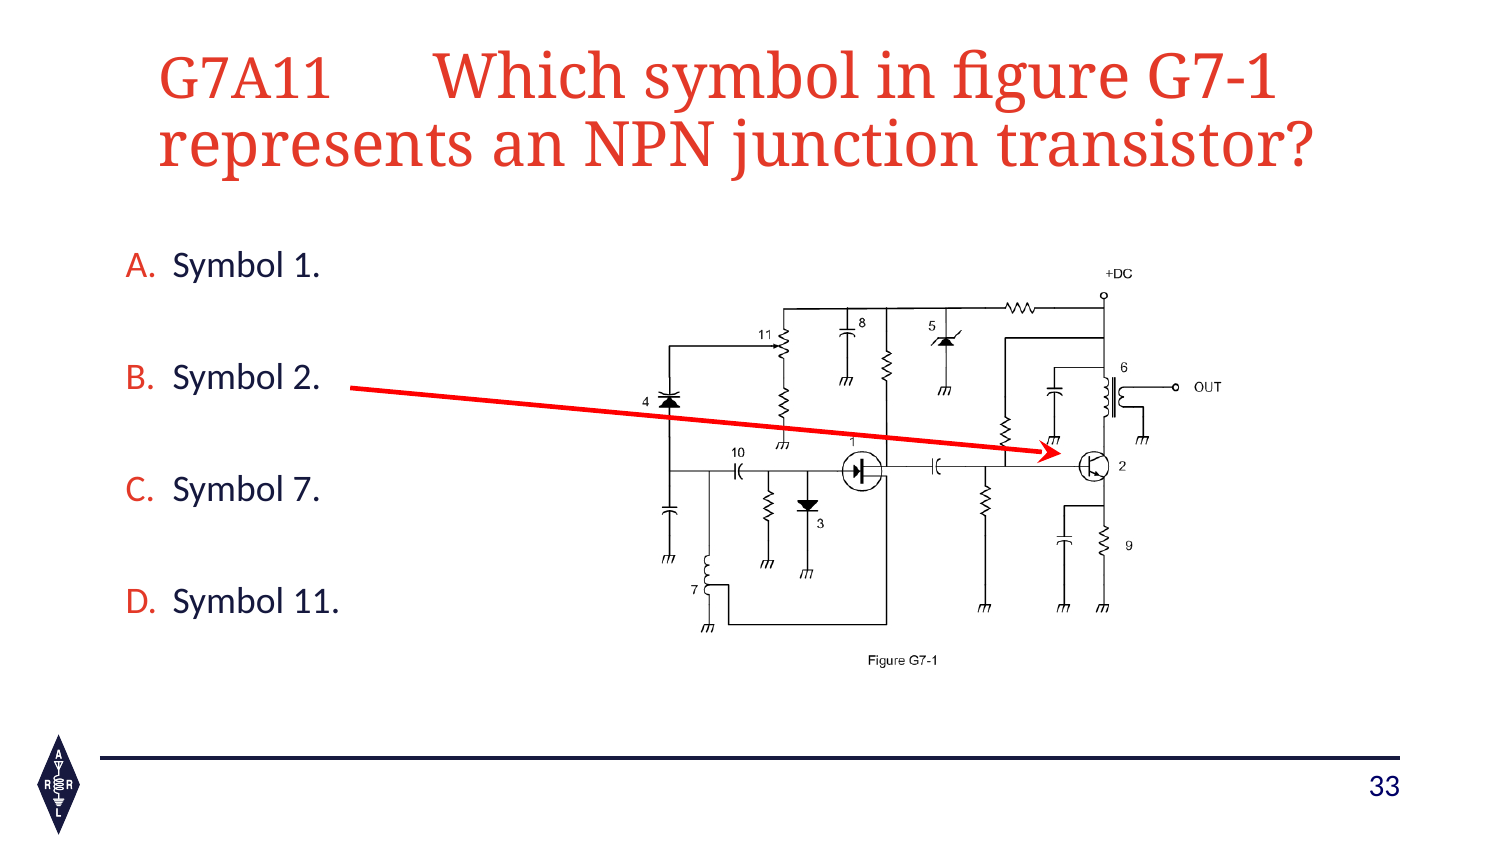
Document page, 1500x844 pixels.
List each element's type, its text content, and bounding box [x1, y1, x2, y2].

list Symbol 1. Symbol 2. Symbol 7. Symbol 11. [125, 239, 1425, 836]
slide_number 33 [1302, 761, 1400, 807]
title G7A11 Which symbol in figure G7-1 represents an NPN junction transistor? [159, 39, 1352, 237]
picture [551, 208, 1281, 734]
picture [37, 734, 80, 835]
